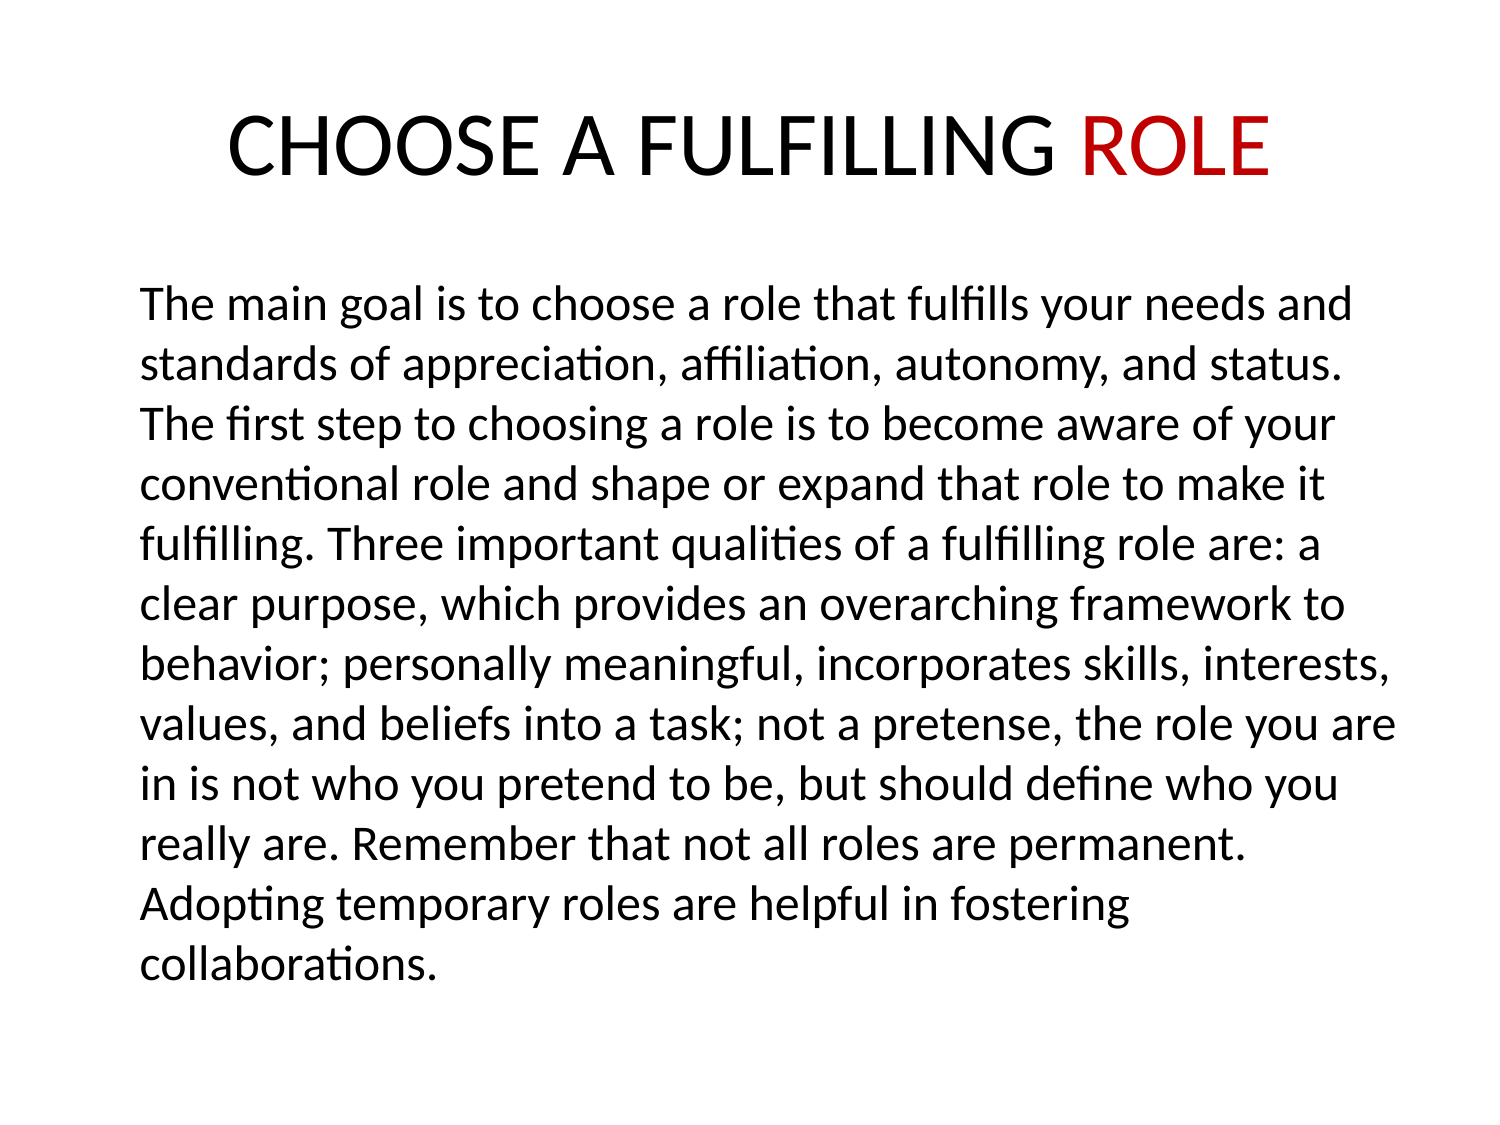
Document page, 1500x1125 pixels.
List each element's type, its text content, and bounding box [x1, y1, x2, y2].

list The main goal is to choose a role that fulfills your needs and standards of appreciation, affiliation, autonomy, and status. The first step to choosing a role is to become aware of your conventional role and shape or expand that role to make it fulfilling. Three important qualities of a fulfilling role are: a clear purpose, which provides an overarching framework to behavior; personally meaningful, incorporates skills, interests, values, and beliefs into a task; not a pretense, the role you are in is not who you pretend to be, but should define who you really are. Remember that not all roles are permanent. Adopting temporary roles are helpful in fostering collaborations. [75, 262, 1425, 1005]
title CHOOSE A FULFILLING ROLE [75, 45, 1425, 233]
